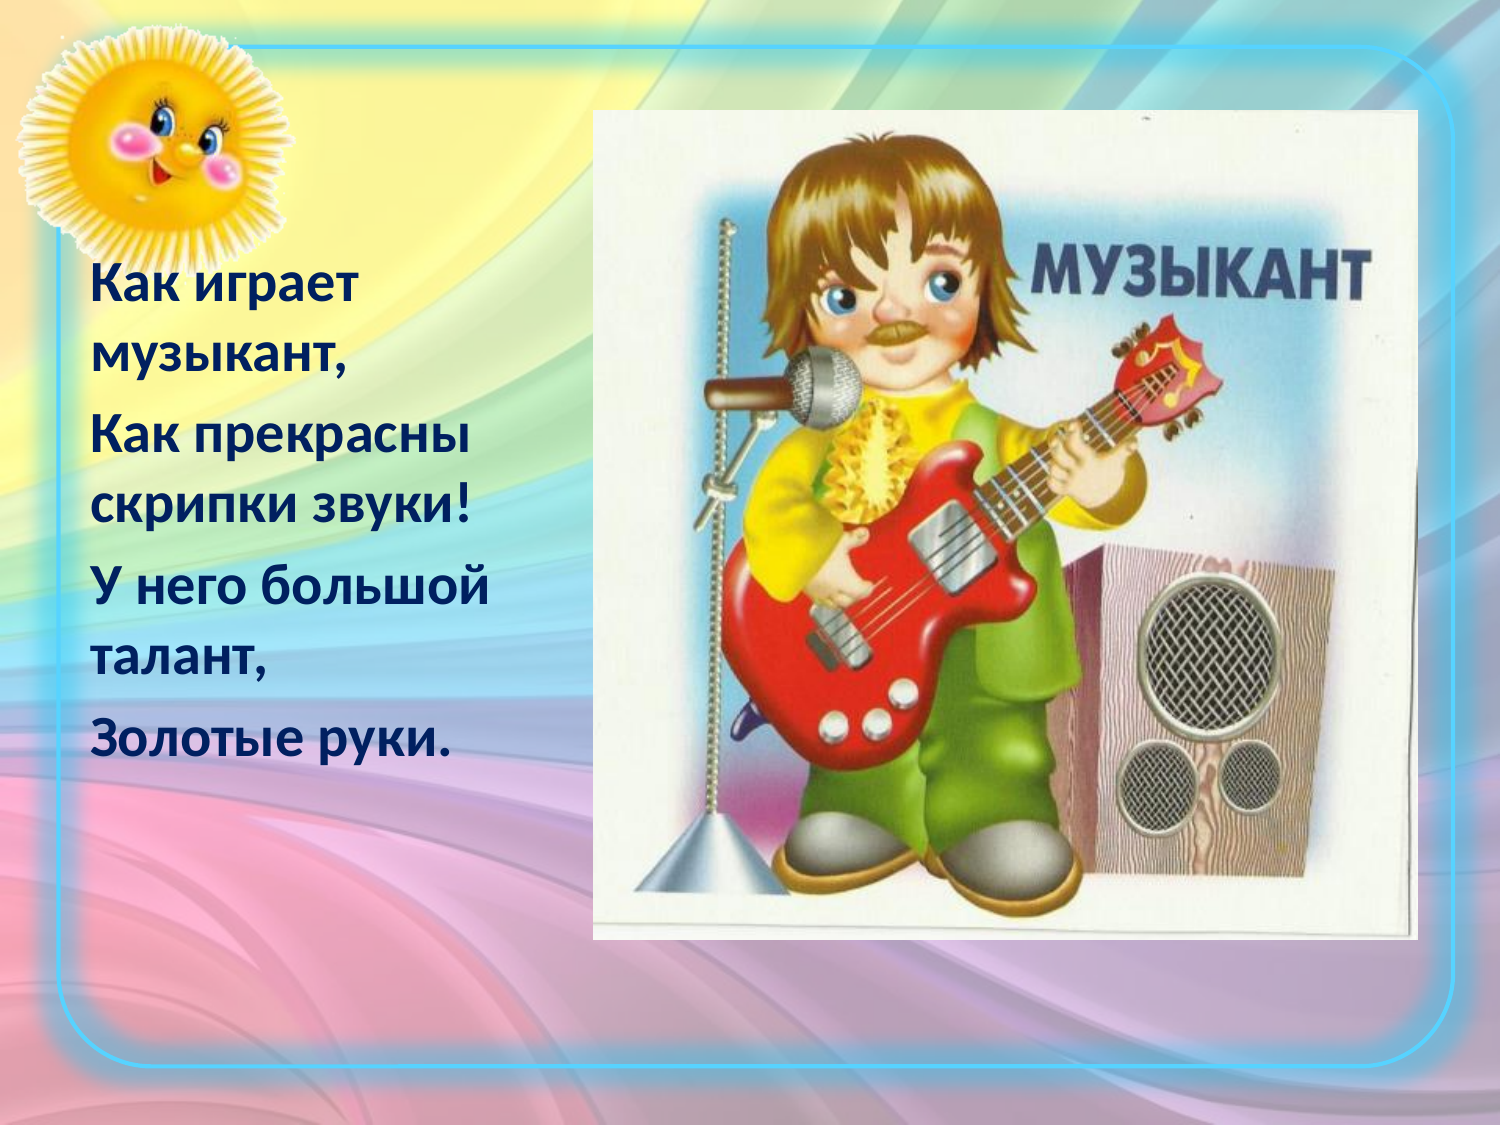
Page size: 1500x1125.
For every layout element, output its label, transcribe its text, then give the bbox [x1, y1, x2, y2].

list Как играет музыкант, Как прекрасны скрипки звуки! У него большой талант, Золотые руки. [75, 235, 569, 1005]
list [593, 110, 1419, 940]
picture [11, 11, 340, 340]
